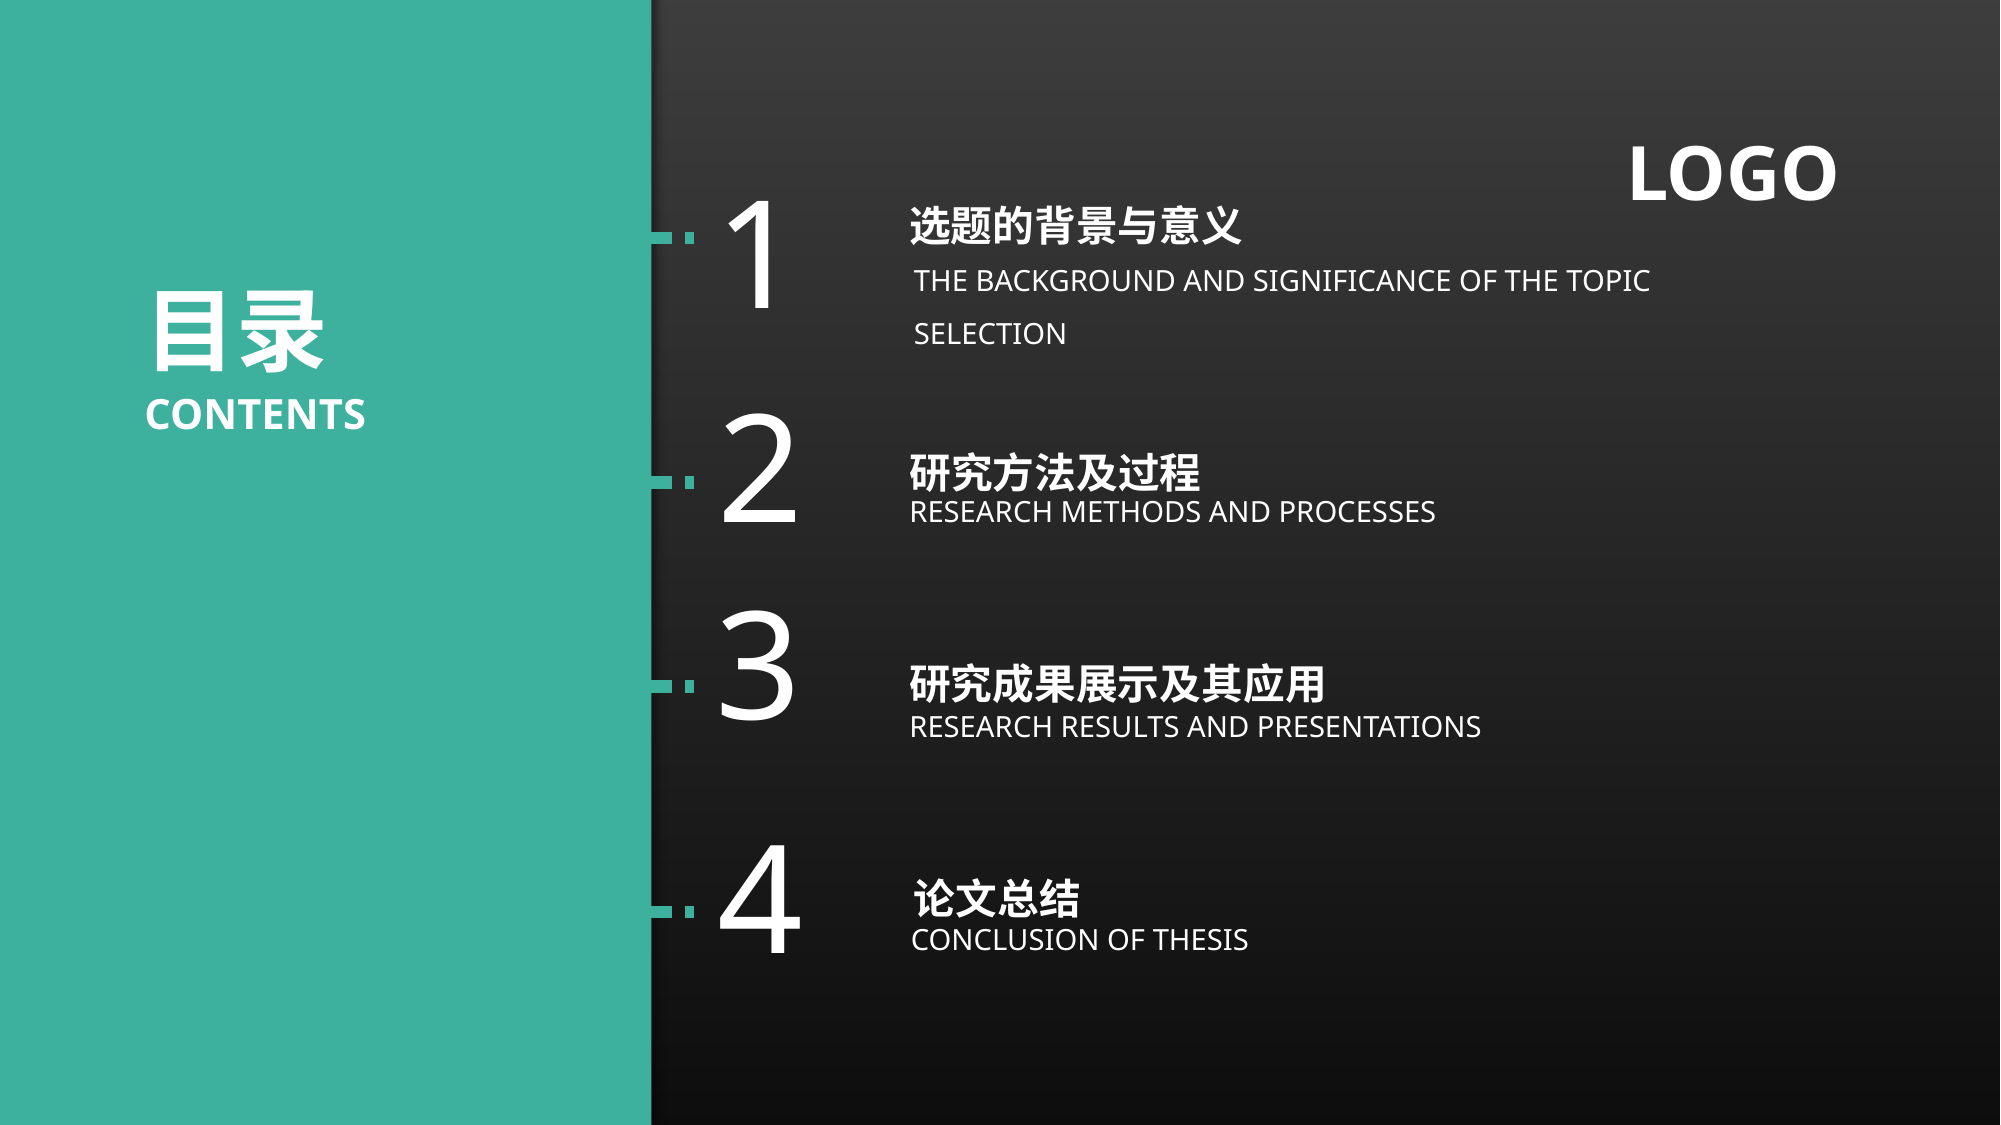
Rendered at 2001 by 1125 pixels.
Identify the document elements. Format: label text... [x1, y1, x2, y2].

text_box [700, 562, 1835, 760]
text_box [129, 210, 523, 441]
text_box [663, 0, 2000, 1125]
text_box LOGO [1611, 72, 1867, 223]
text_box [700, 151, 1776, 349]
text_box [0, 0, 652, 1125]
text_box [702, 795, 1599, 993]
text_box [534, 237, 695, 912]
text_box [703, 365, 1697, 562]
